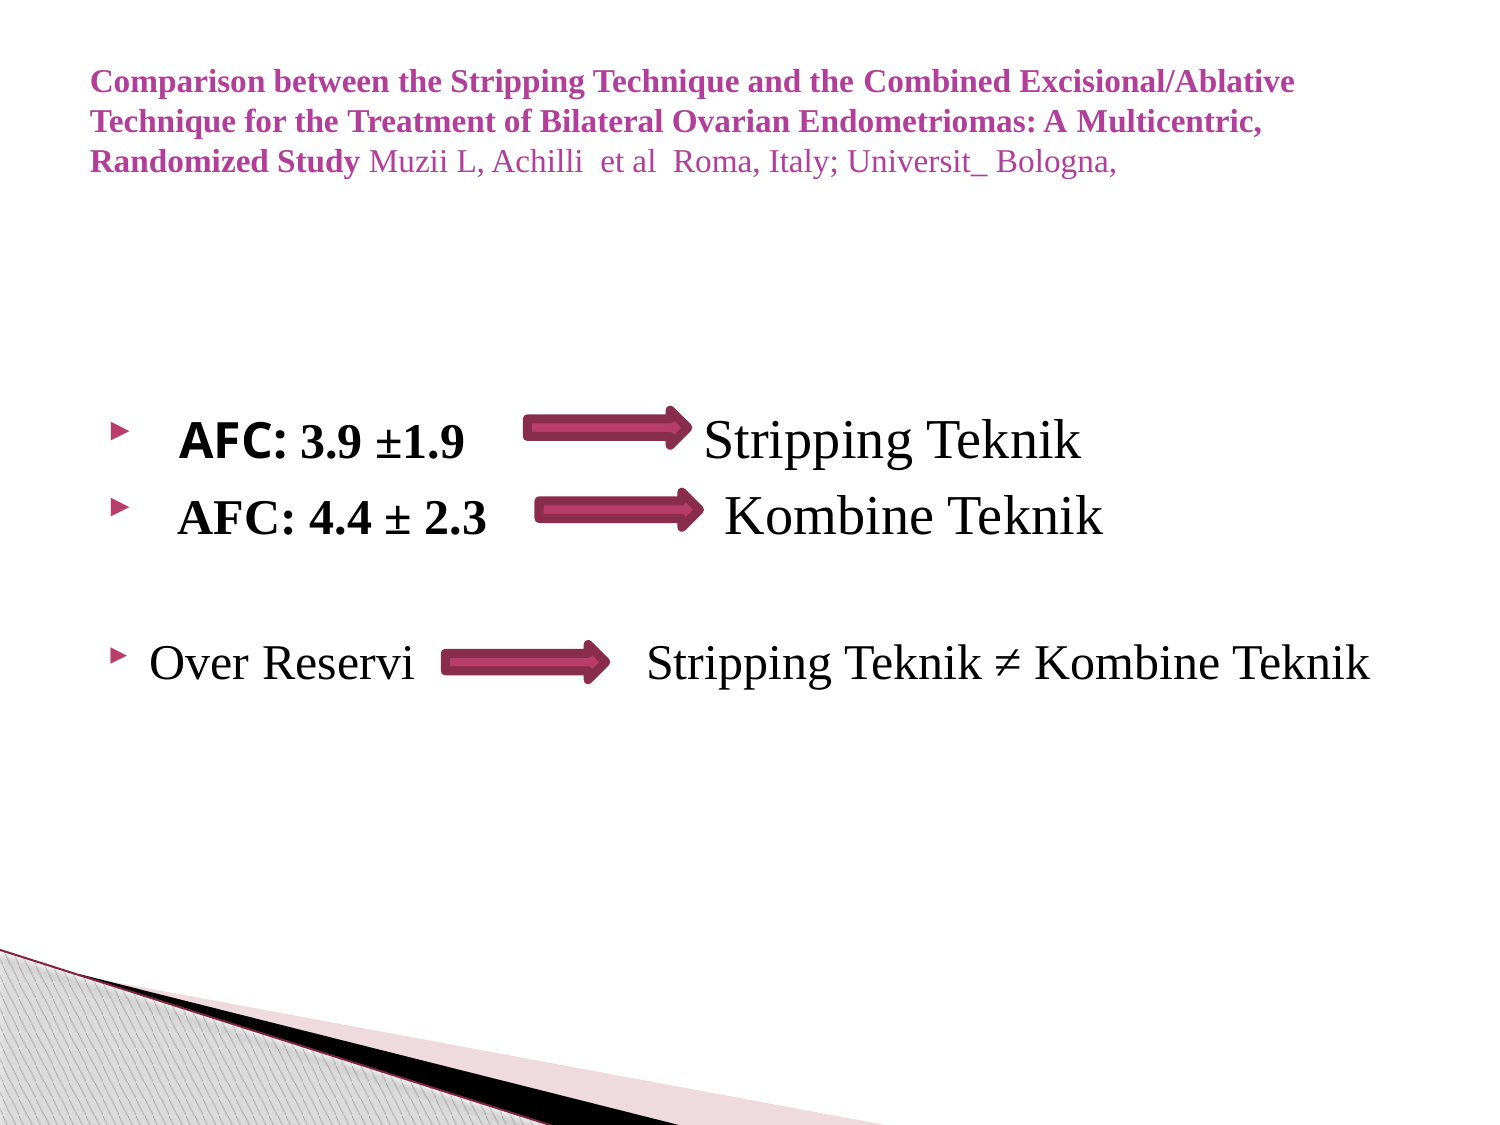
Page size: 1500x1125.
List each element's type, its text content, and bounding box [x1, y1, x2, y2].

text_box [440, 640, 611, 685]
text_box [522, 405, 693, 450]
list AFC: 3.9 ±1.9 Stripping Teknik AFC: 4.4 ± 2.3 Kombine Teknik Over Reservi Stripping Teknik ≠ Kombine Teknik [75, 243, 1425, 986]
title Comparison between the Stripping Technique and the Combined Excisional/Ablative Technique for the Treatment of Bilateral Ovarian Endometriomas: A Multicentric, Randomized Study Muzii L, Achilli et al Roma, Italy; Universit_ Bologna, [75, 45, 1425, 233]
text_box [534, 487, 705, 532]
